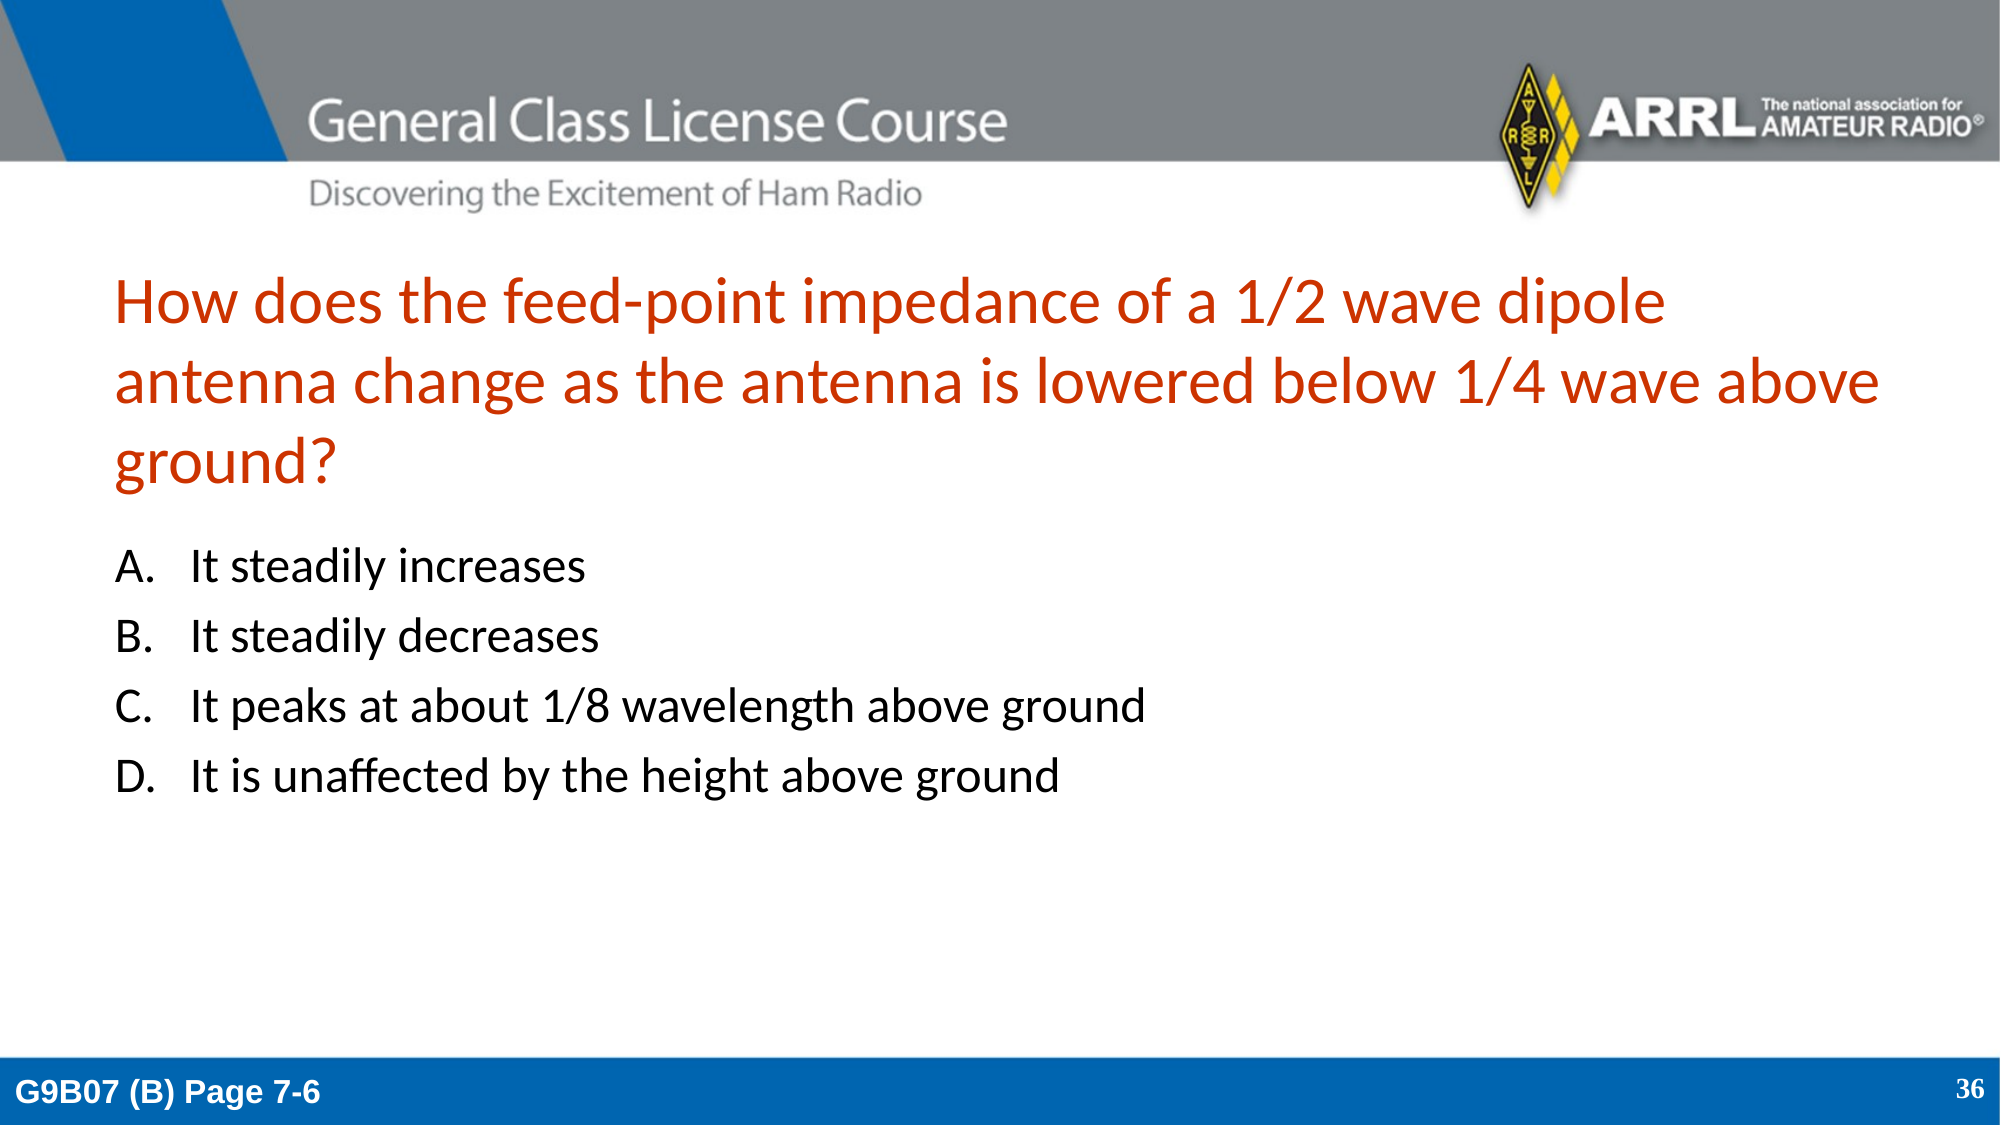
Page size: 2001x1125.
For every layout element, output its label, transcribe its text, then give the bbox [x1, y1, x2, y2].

text_box 36 [1875, 1062, 2000, 1113]
list It steadily increases It steadily decreases It peaks at about 1/8 wavelength above ground It is unaffected by the height above ground [99, 525, 1900, 1005]
title How does the feed-point impedance of a 1/2 wave dipole antenna change as the antenna is lowered below 1/4 wave above ground? [99, 249, 1900, 468]
picture [0, 0, 2001, 1125]
text_box G9B07 (B) Page 7-6 [0, 1062, 1313, 1118]
